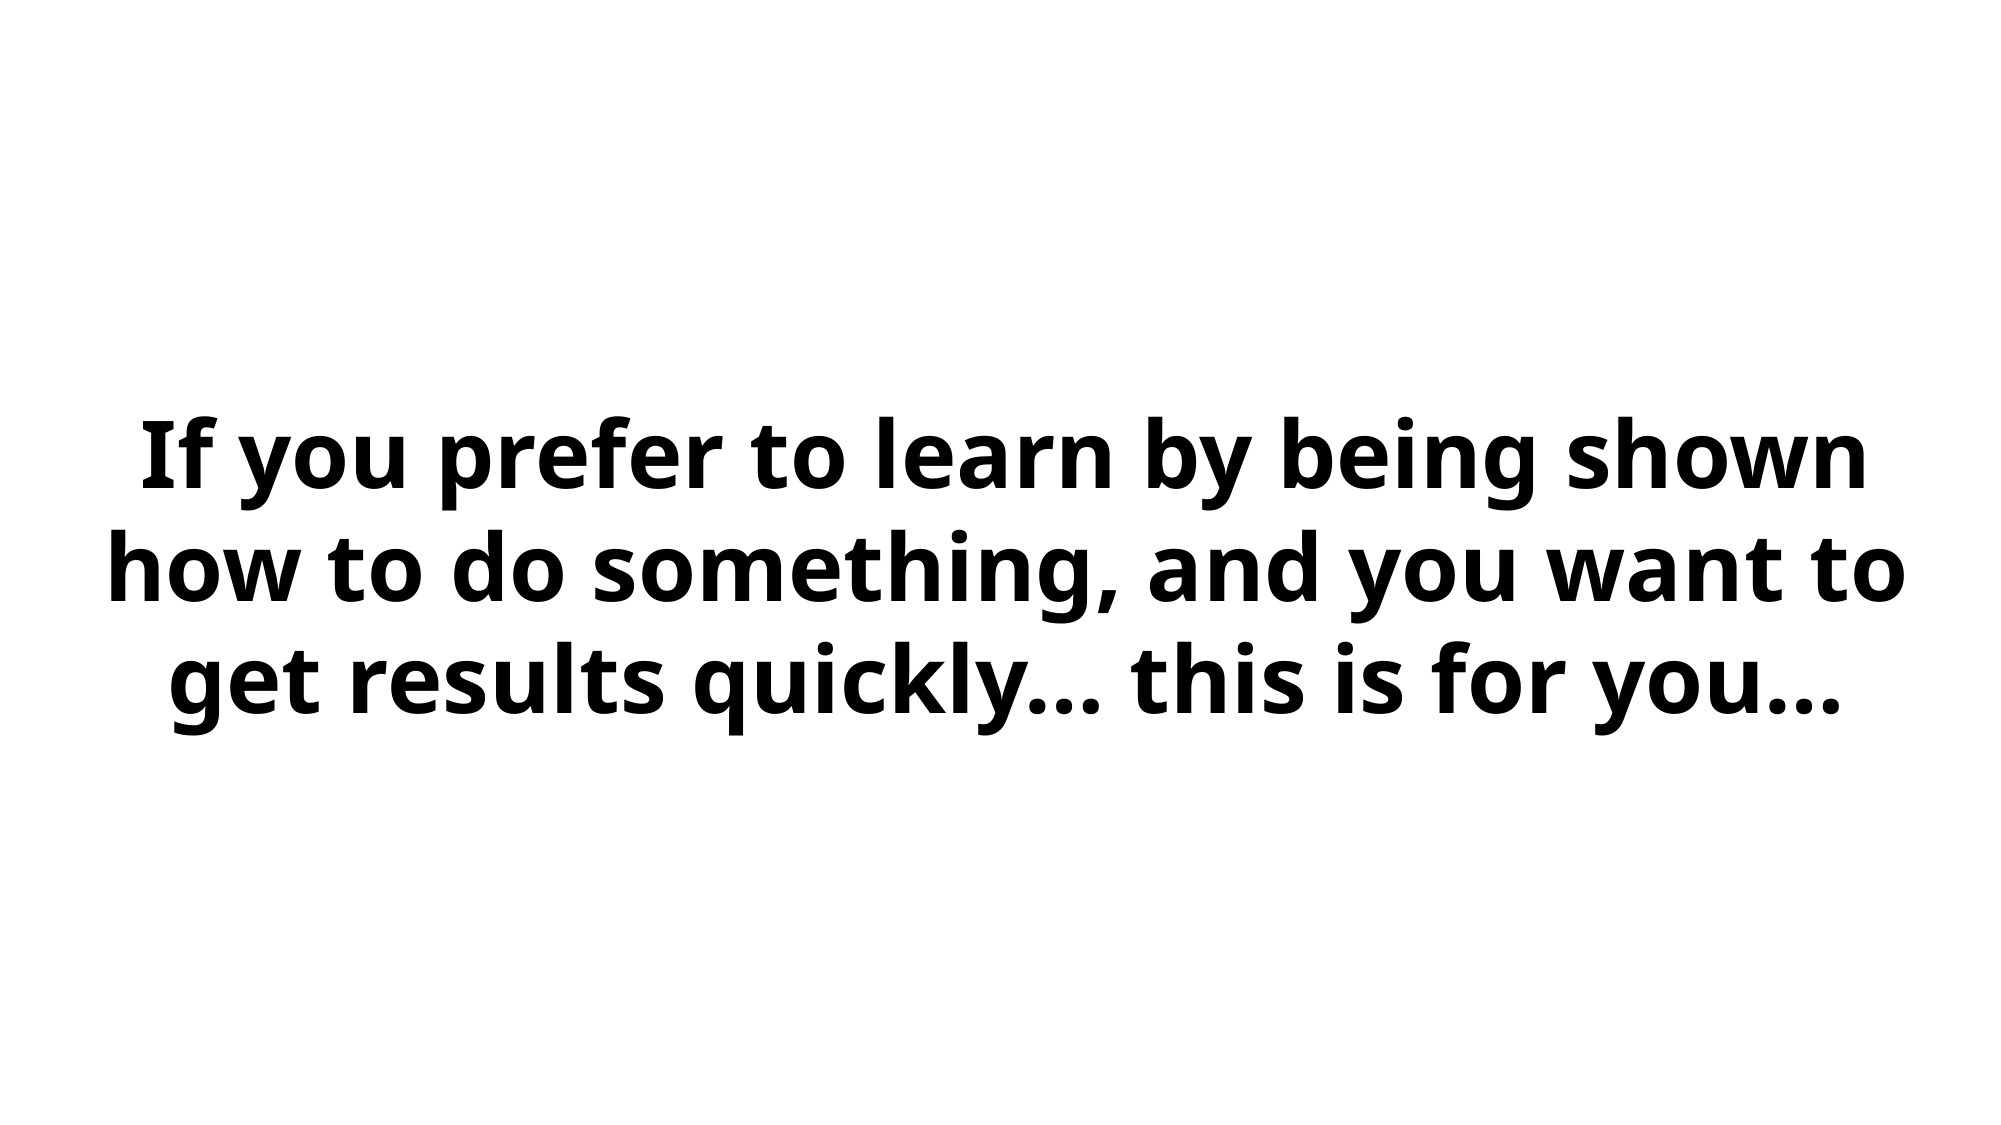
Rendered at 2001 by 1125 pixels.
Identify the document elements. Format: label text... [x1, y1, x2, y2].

text_box If you prefer to learn by being shown how to do something, and you want to get results quickly… this is for you… [87, 387, 1925, 740]
